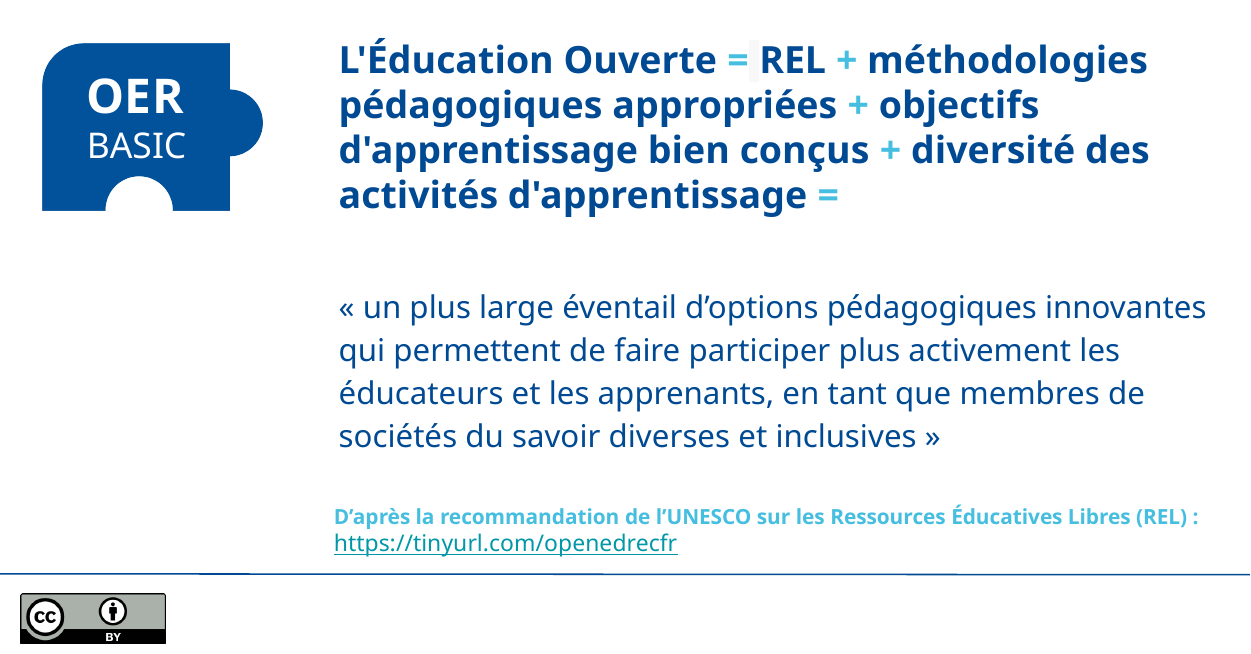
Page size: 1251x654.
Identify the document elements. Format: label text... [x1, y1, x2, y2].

text_box [0, 582, 1250, 654]
text_box L'Éducation Ouverte = REL + méthodologies pédagogiques appropriées + objectifs d'apprentissage bien conçus + diversité des activités d'apprentissage = [326, 24, 1250, 229]
picture [41, 43, 263, 212]
text_box D’après la recommandation de l’UNESCO sur les Ressources Éducatives Libres (REL) : https://tinyurl.com/openedrecfr [318, 488, 1239, 572]
text_box OER BASIC [266, 50, 410, 181]
picture [20, 592, 166, 645]
text_box « un plus large éventail d’options pédagogiques innovantes qui permettent de faire participer plus activement les éducateurs et les apprenants, en tant que membres de sociétés du savoir diverses et inclusives » [326, 269, 1231, 466]
